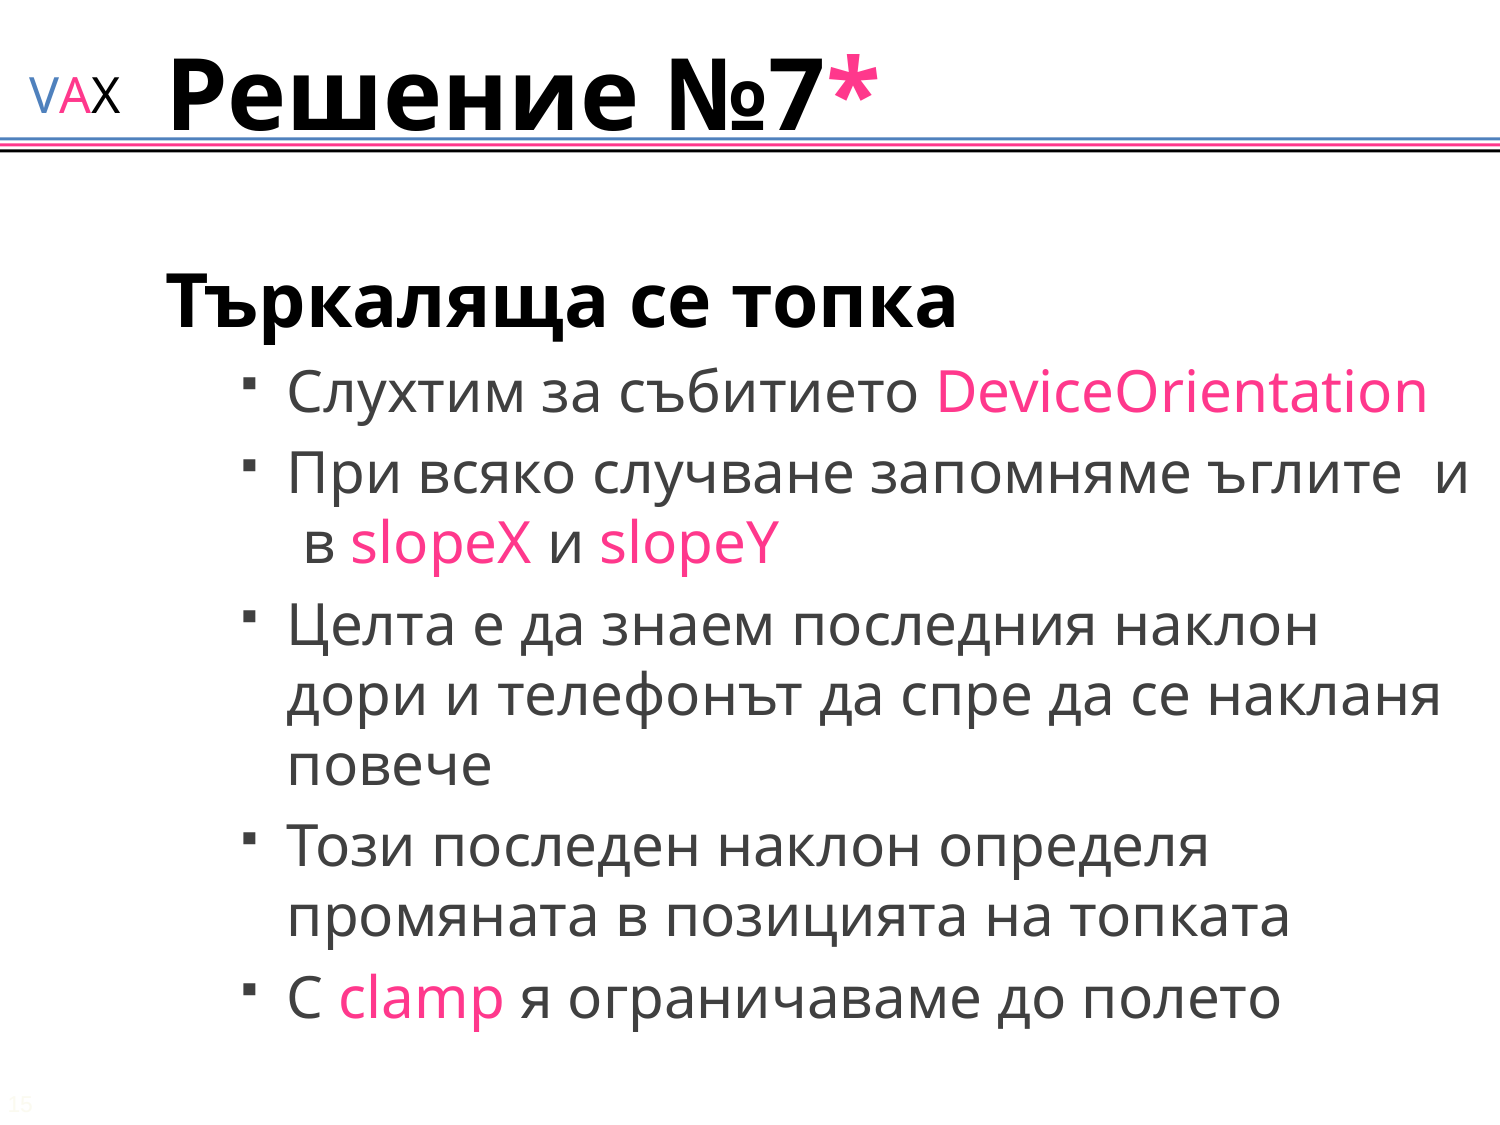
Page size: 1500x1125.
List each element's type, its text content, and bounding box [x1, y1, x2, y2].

title Решение №7* [0, 37, 1500, 144]
